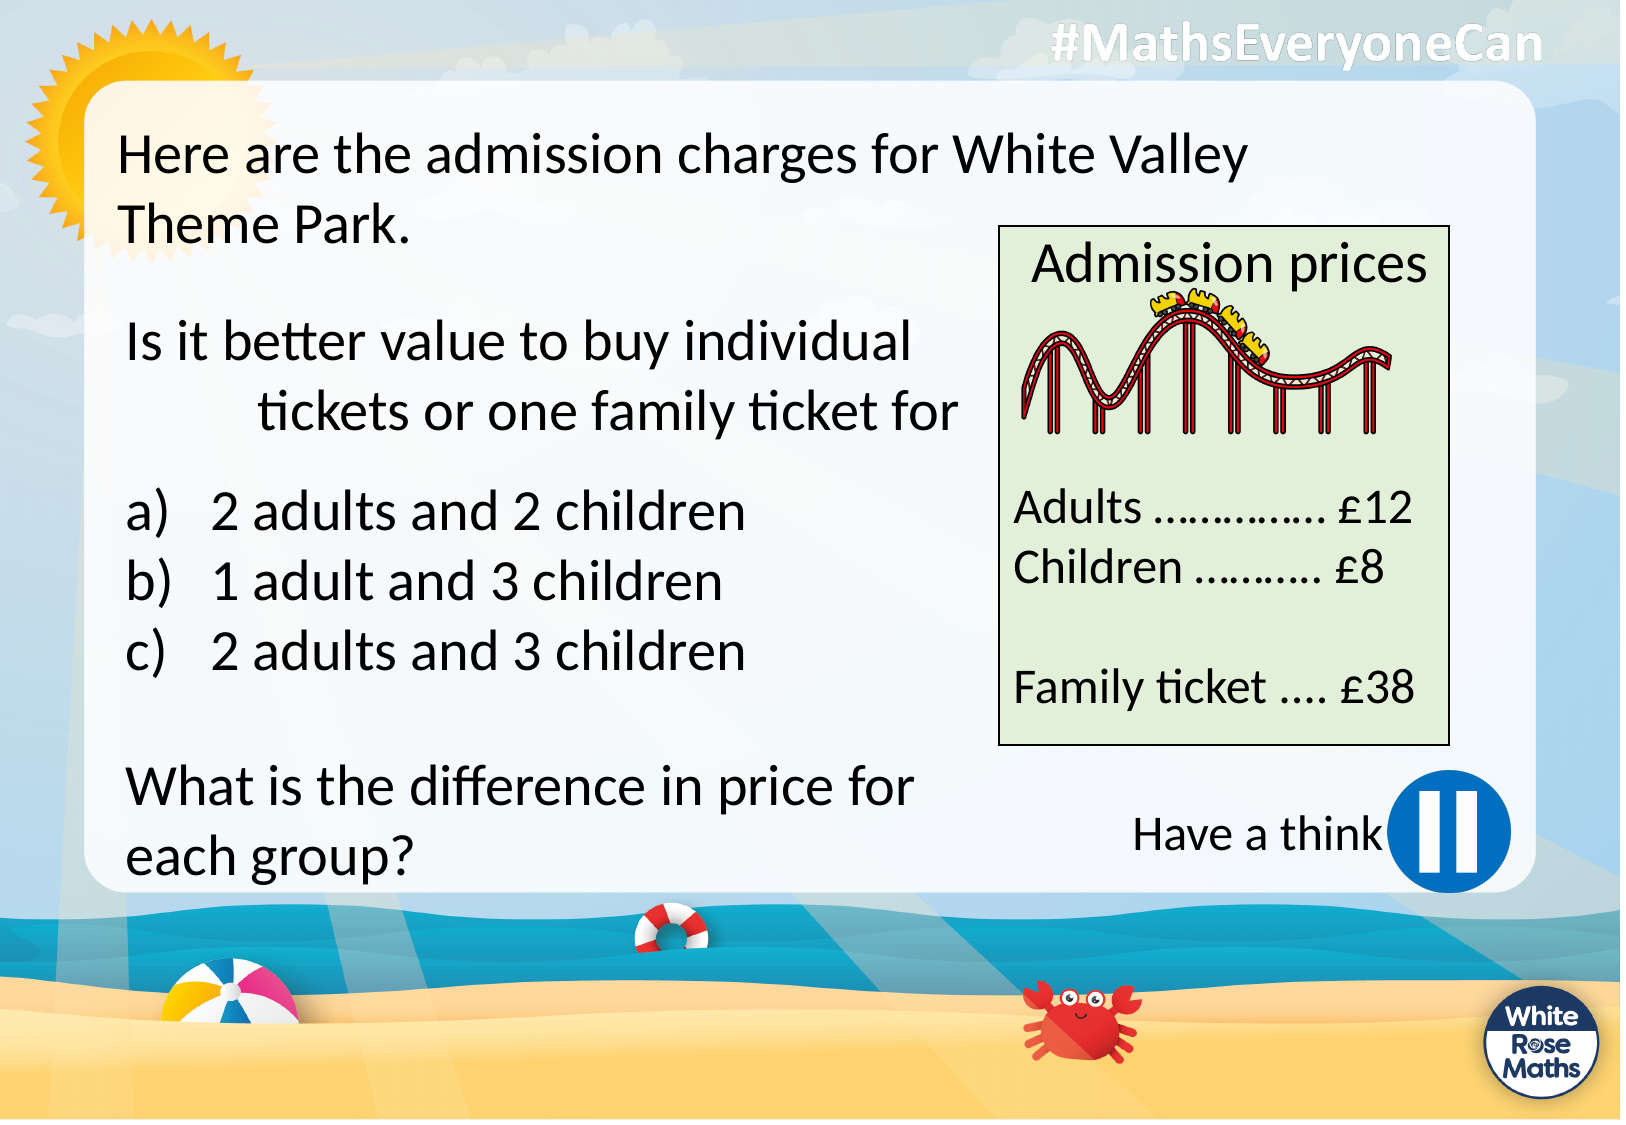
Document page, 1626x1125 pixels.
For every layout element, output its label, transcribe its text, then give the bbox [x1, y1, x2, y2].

text_box Is it better value to buy individual tickets or one family ticket for 2 adults and 2 children 1 adult and 3 children 2 adults and 3 children What is the difference in price for each group? [110, 295, 999, 895]
text_box Have a think [1117, 792, 1387, 868]
picture [0, 0, 1626, 1125]
text_box Here are the admission charges for White Valley Theme Park. [102, 107, 1415, 263]
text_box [998, 216, 1461, 746]
